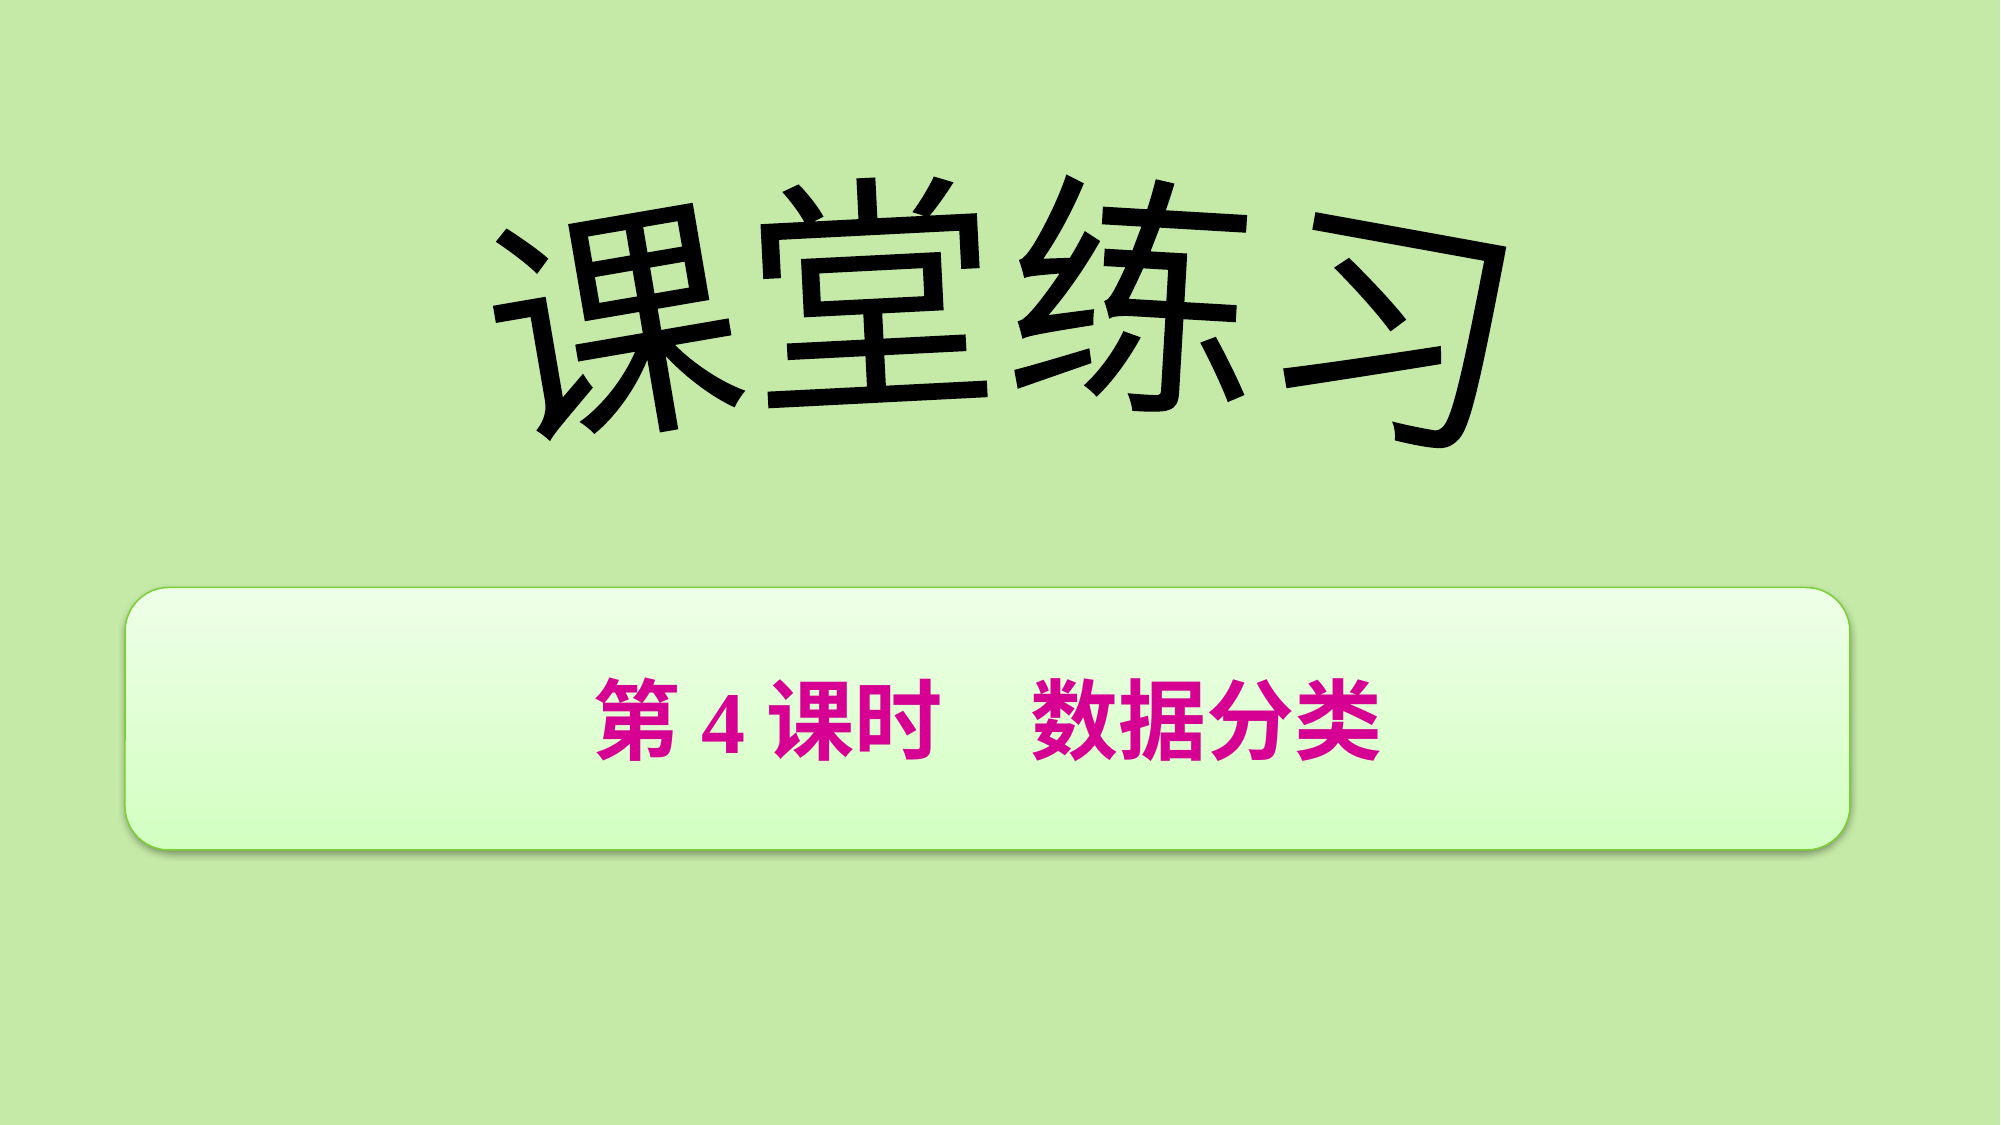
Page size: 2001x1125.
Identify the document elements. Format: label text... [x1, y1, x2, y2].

text_box 第4课时 数据分类 [124, 586, 1851, 851]
